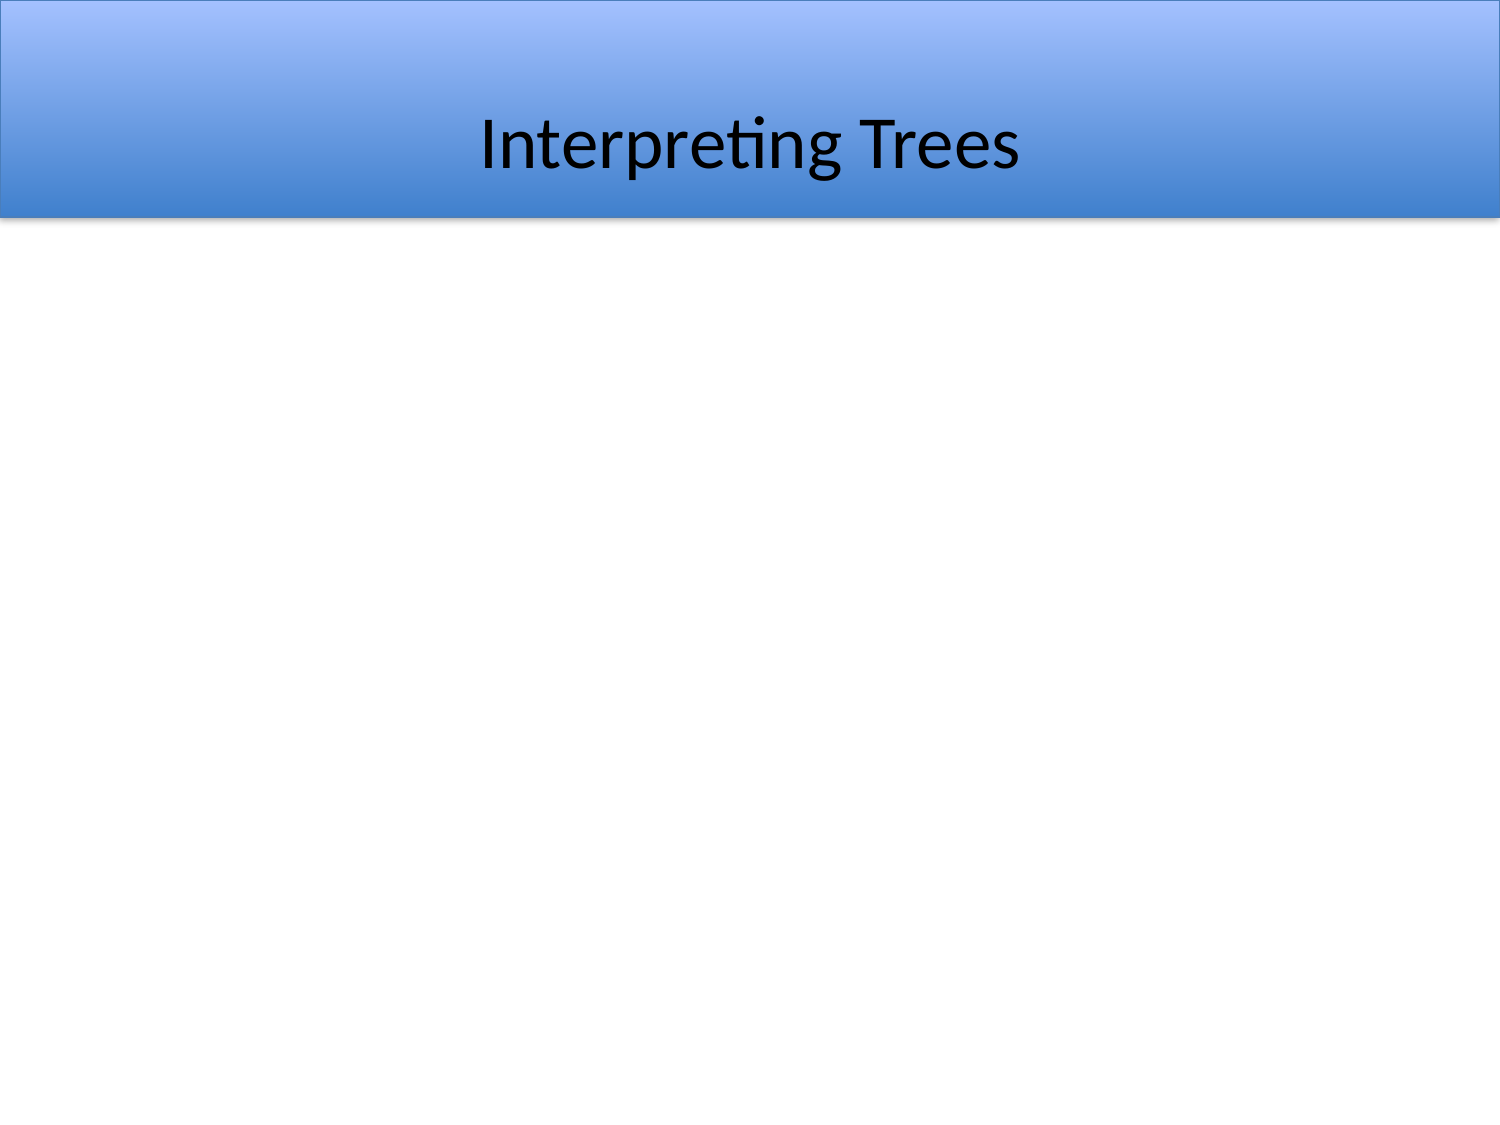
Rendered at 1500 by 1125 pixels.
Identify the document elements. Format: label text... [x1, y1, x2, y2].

title Interpreting Trees [75, 45, 1425, 233]
